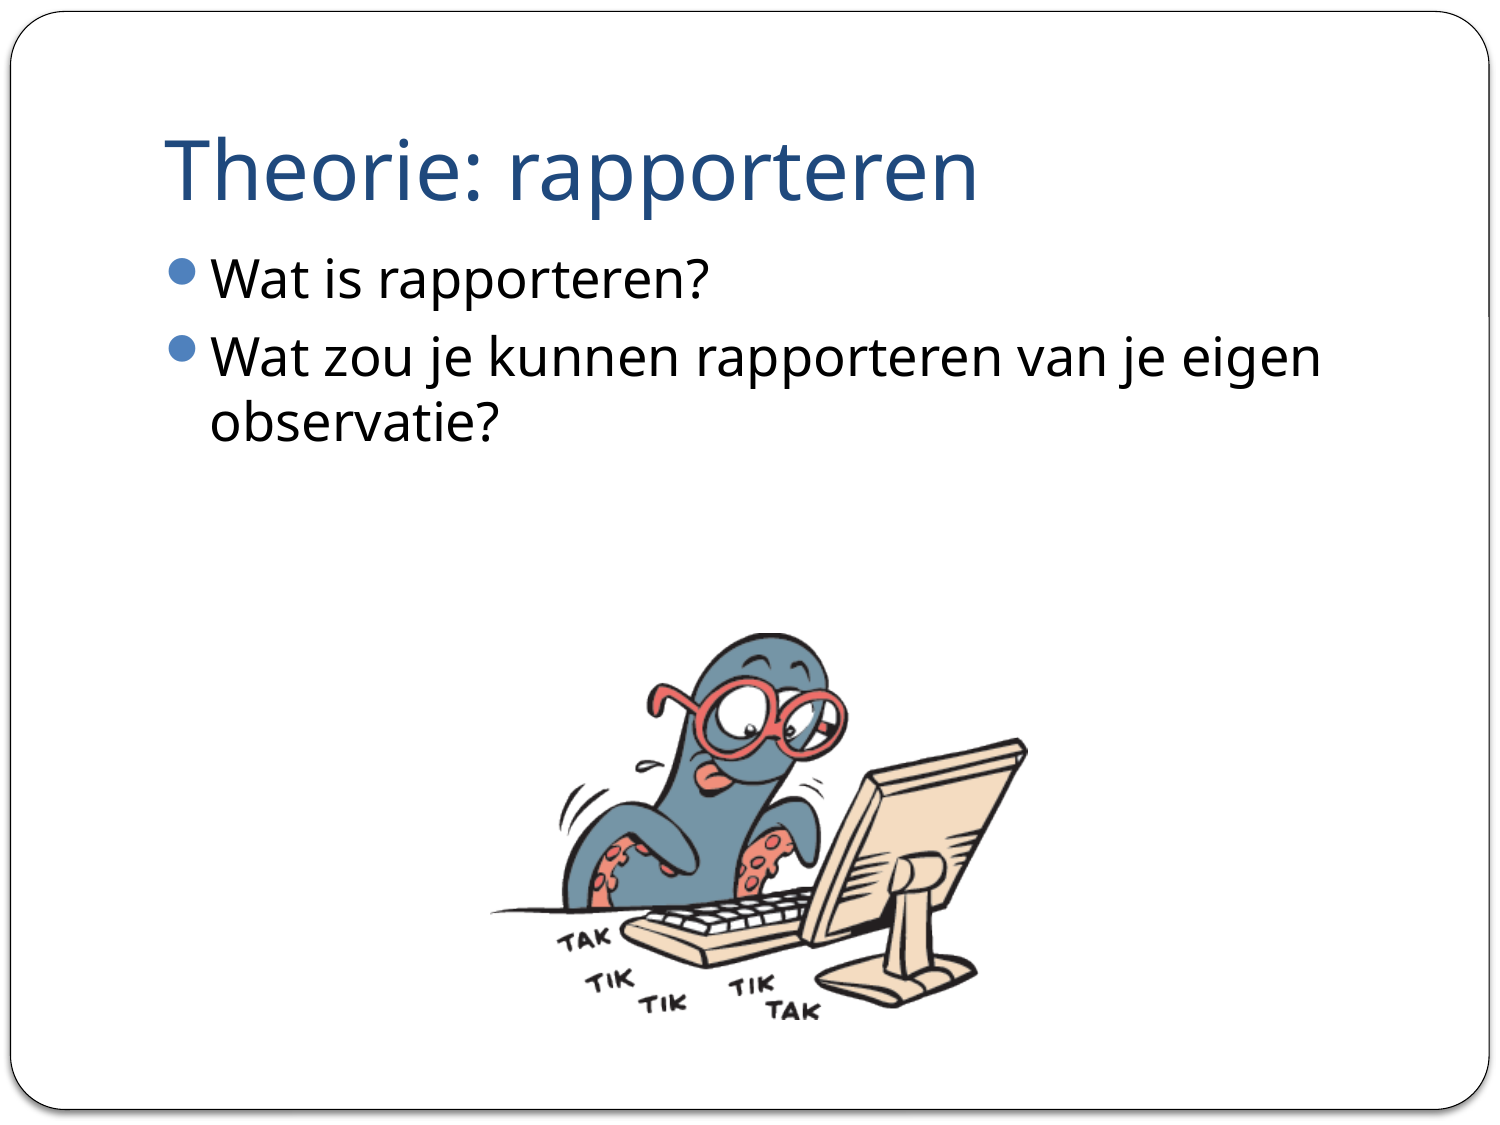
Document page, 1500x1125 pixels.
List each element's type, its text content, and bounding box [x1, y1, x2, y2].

list Wat is rapporteren? Wat zou je kunnen rapporteren van je eigen observatie? [150, 237, 1425, 988]
title Theorie: rapporteren [150, 45, 1425, 233]
text_box [25, 0, 76, 27]
picture [489, 633, 1028, 1020]
